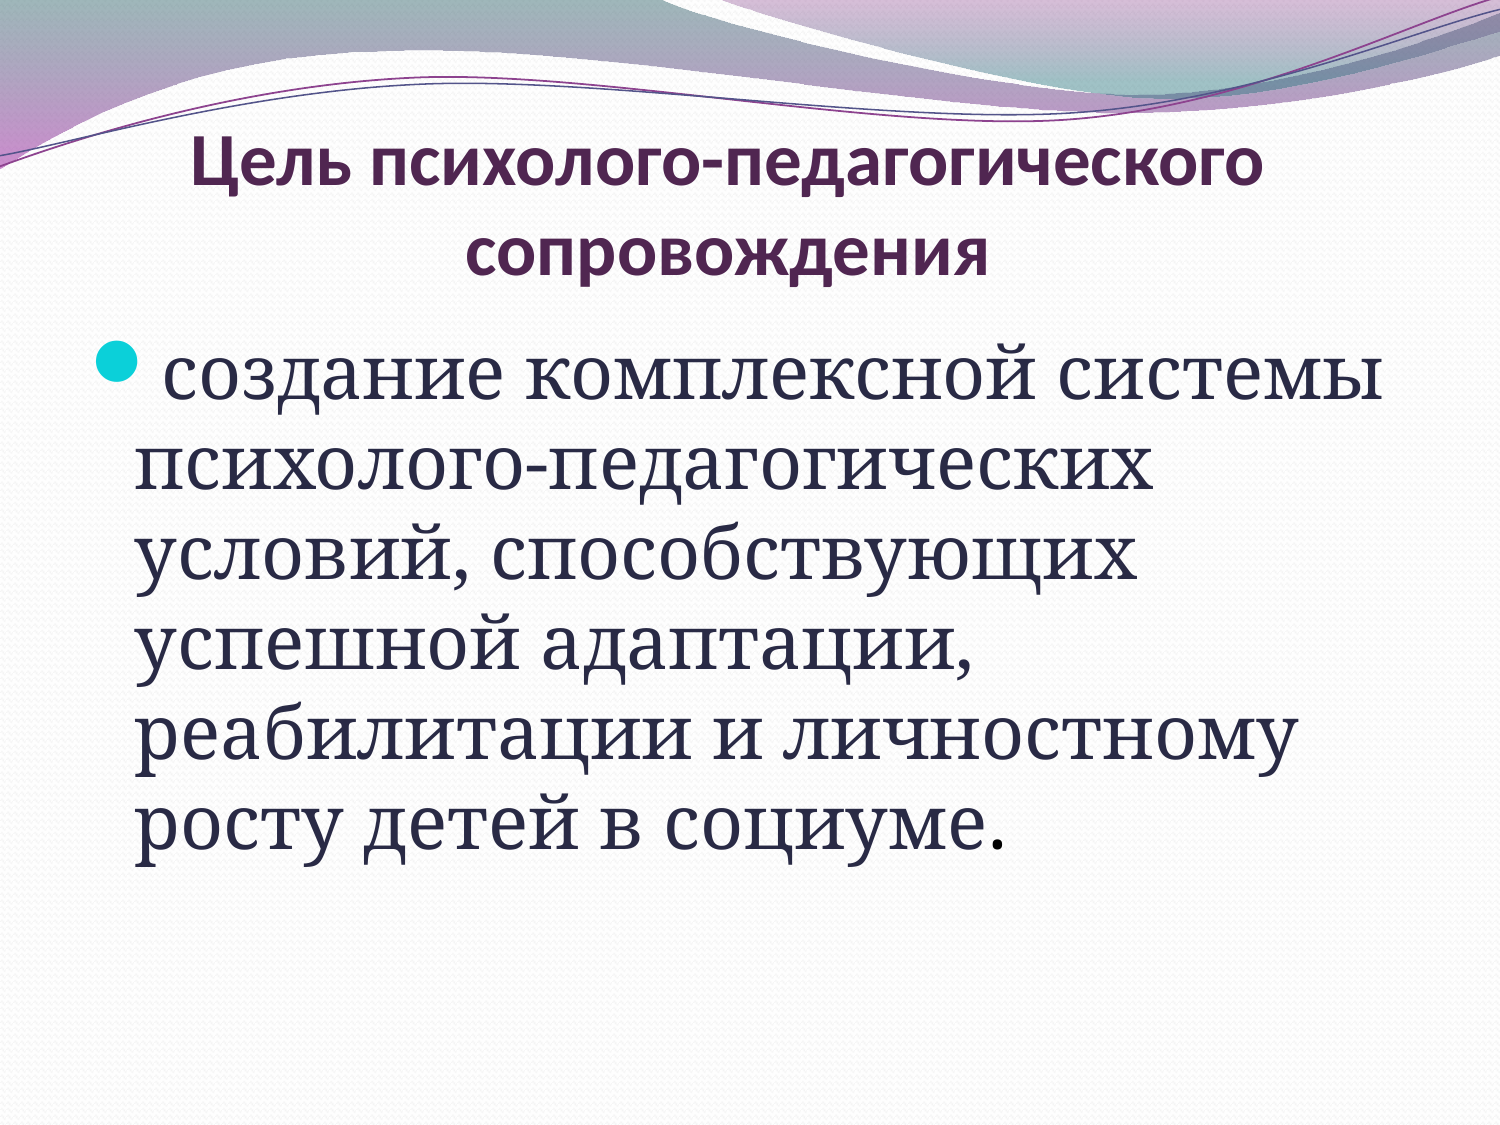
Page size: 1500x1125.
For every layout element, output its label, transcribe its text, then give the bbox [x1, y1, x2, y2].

list создание комплексной системы психолого-педагогических условий, способствующих успешной адаптации, реабилитации и личностному росту детей в социуме. [74, 317, 1426, 1038]
title Цель психолого-педагогического сопровождения [52, 113, 1404, 291]
